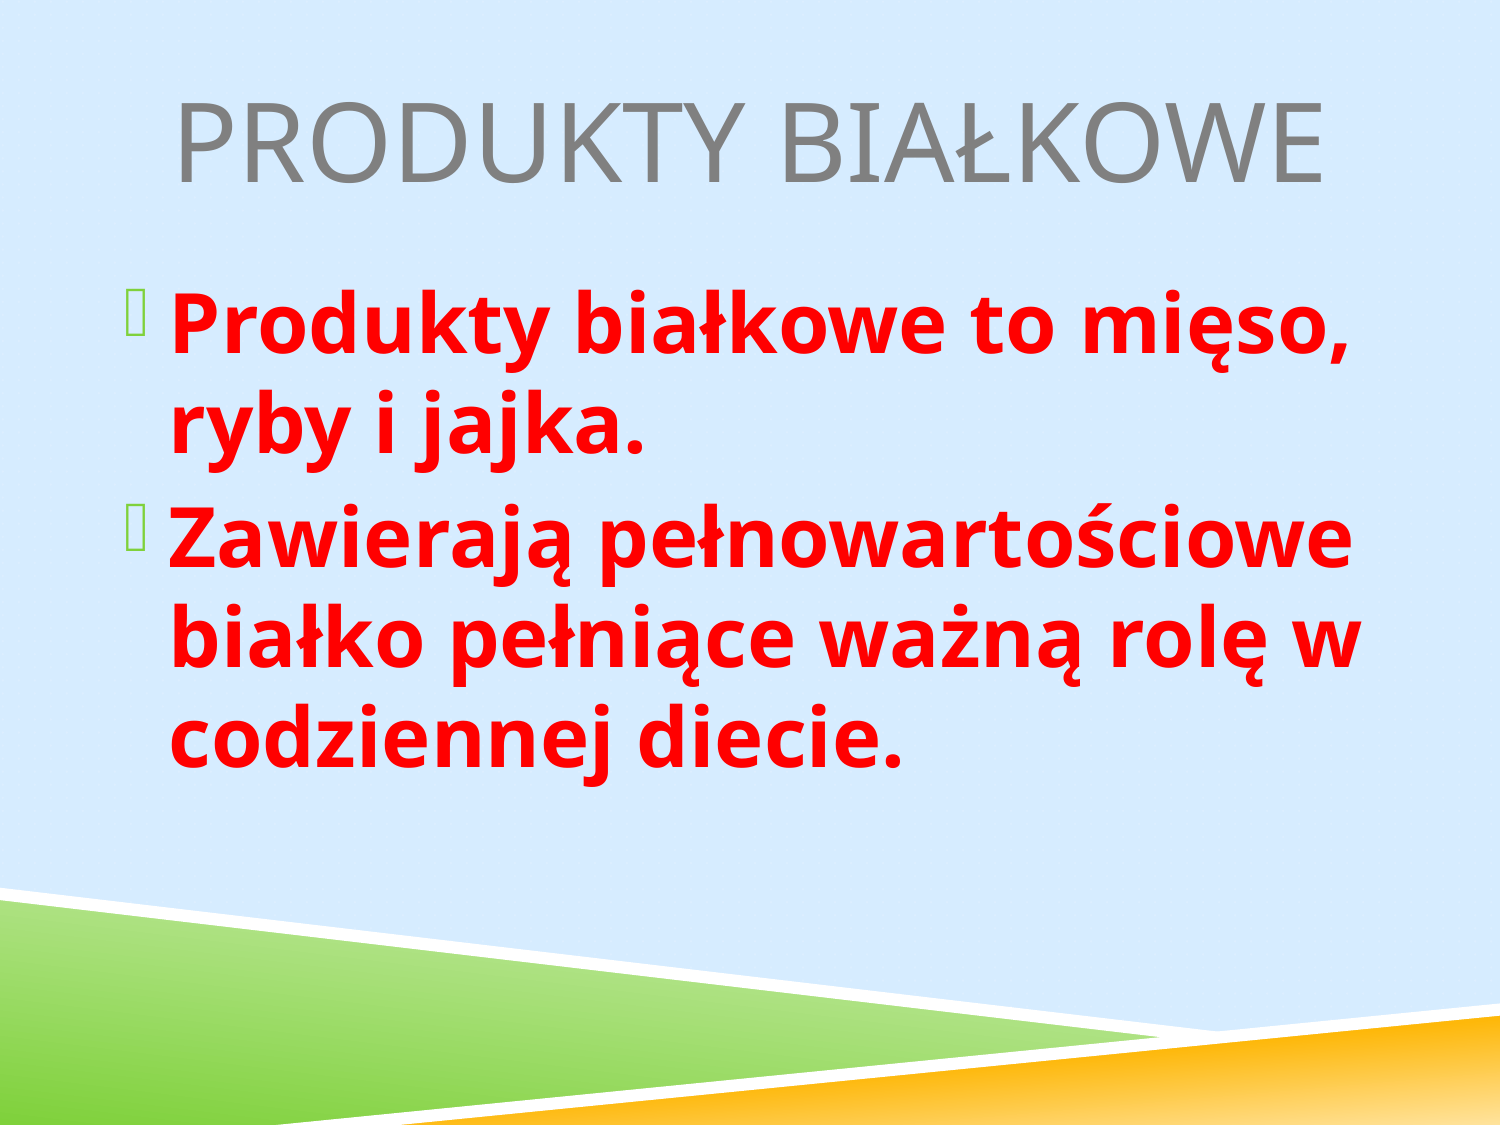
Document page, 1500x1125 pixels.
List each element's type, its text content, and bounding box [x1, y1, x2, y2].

title Produkty białkowe [112, 45, 1388, 233]
list Produkty białkowe to mięso, ryby i jajka. Zawierają pełnowartościowe białko pełniące ważną rolę w codziennej diecie. [112, 262, 1388, 876]
